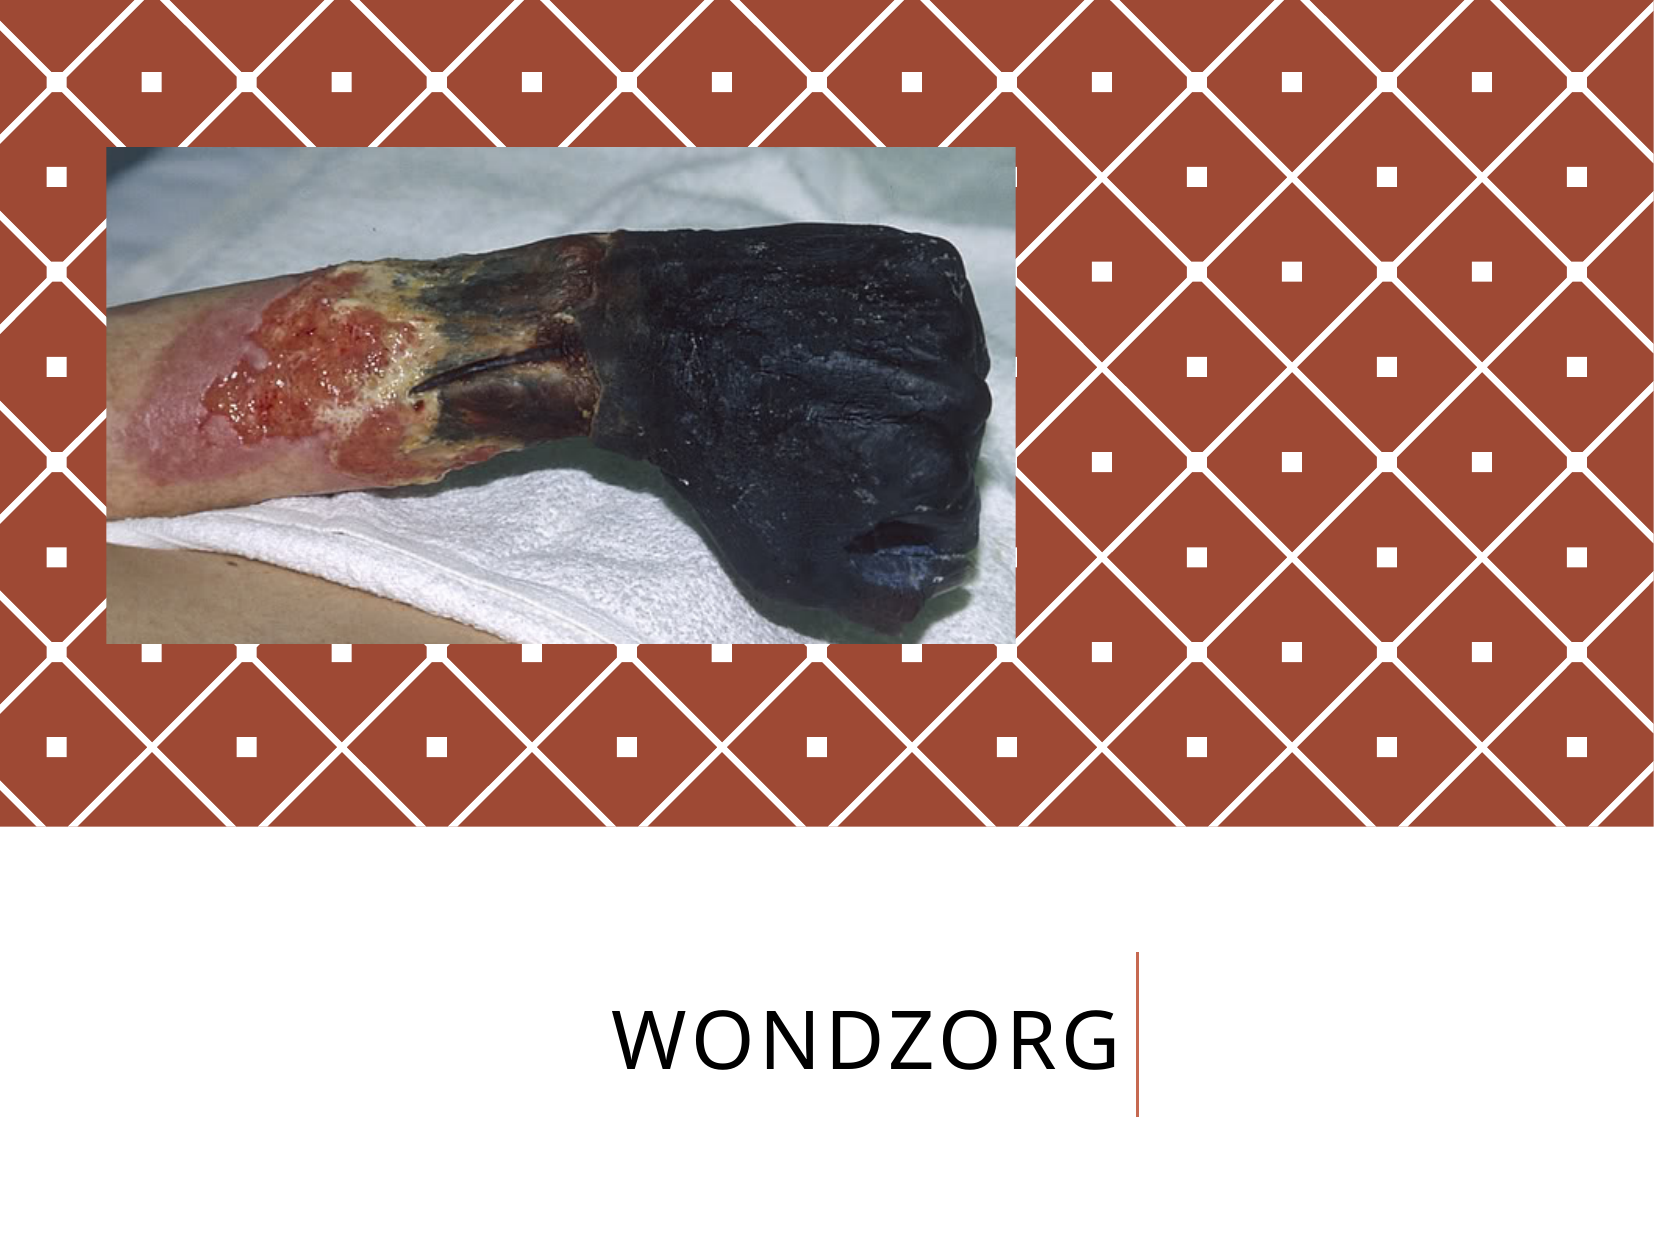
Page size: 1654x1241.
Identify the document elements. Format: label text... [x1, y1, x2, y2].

picture [106, 147, 1016, 644]
title WONDZORG [0, 938, 1122, 1146]
